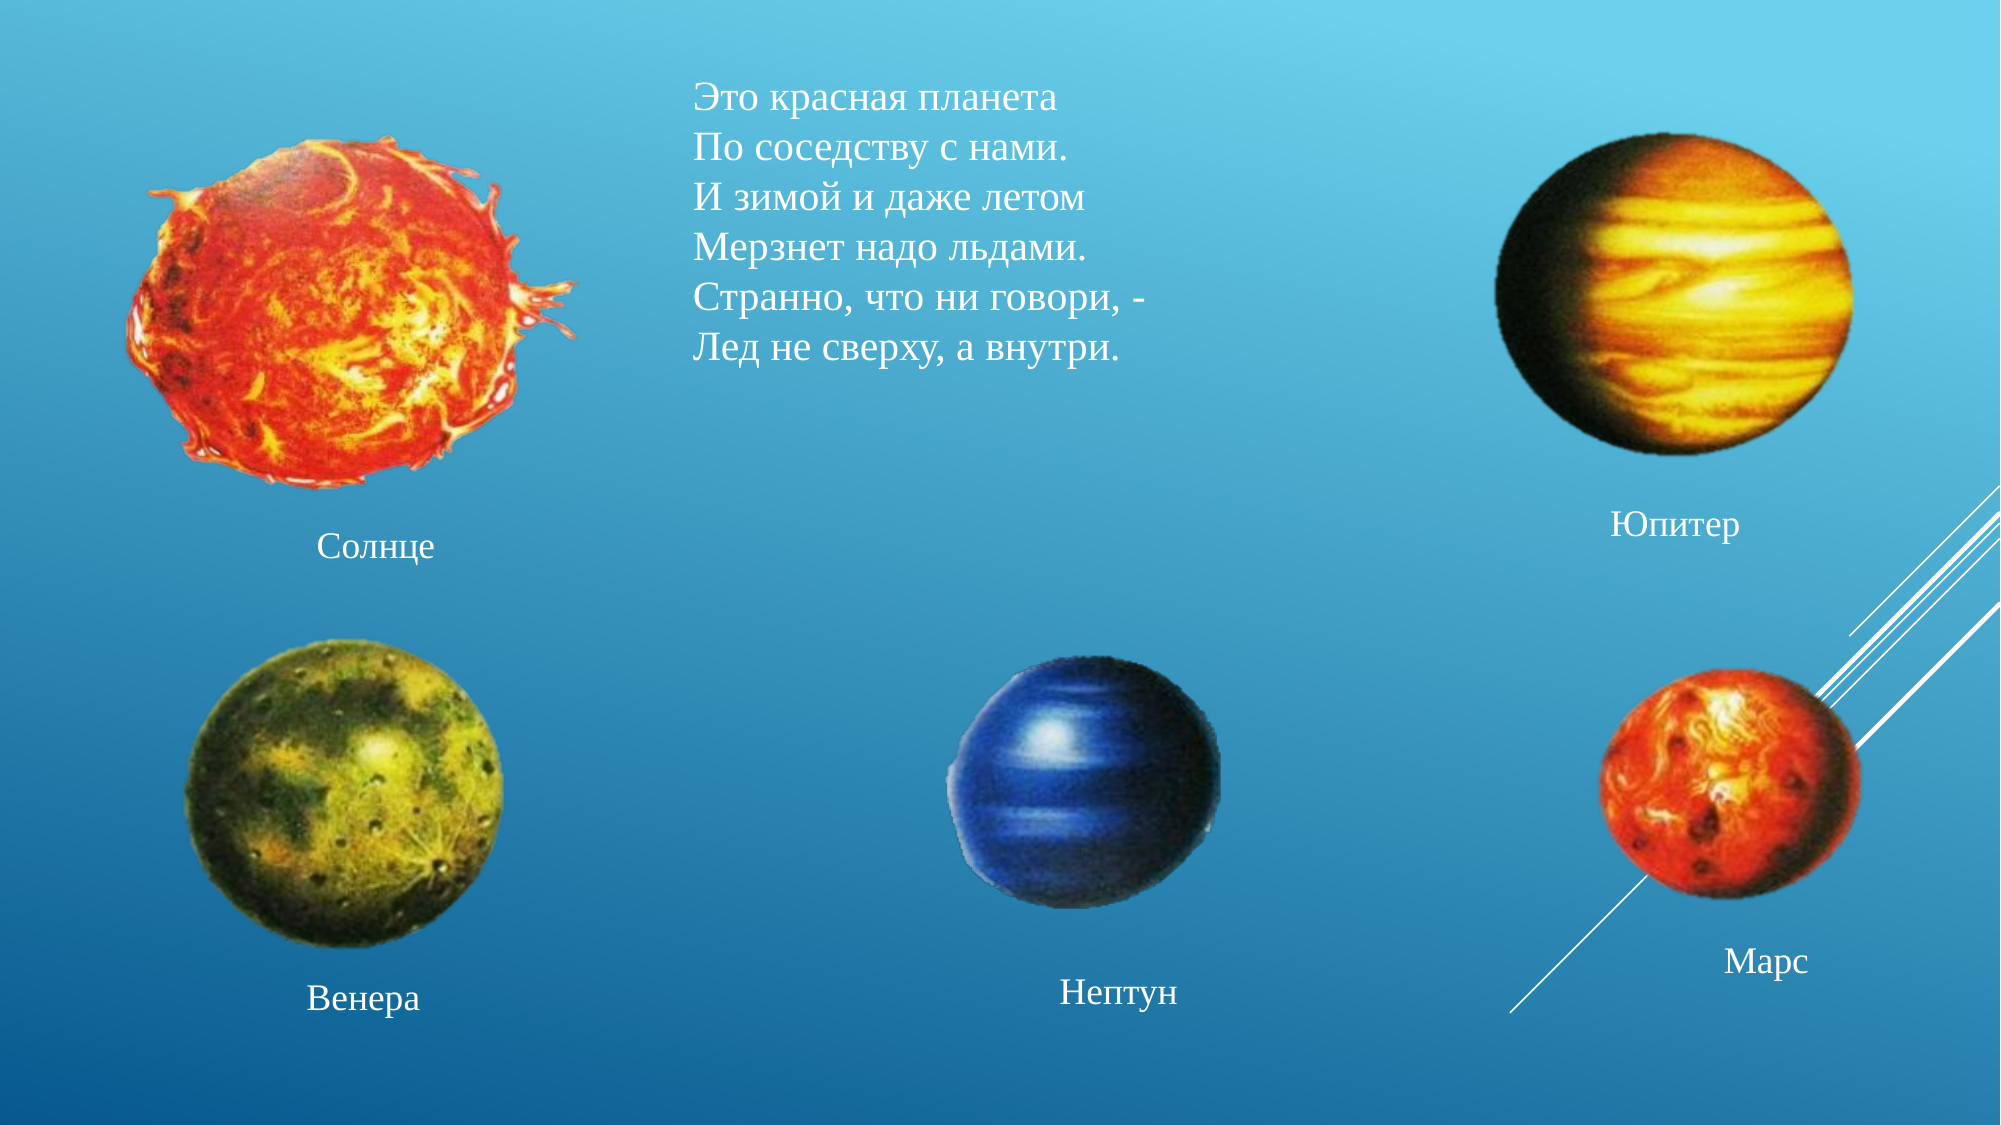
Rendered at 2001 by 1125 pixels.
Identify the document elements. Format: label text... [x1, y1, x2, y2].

text_box Марс [1627, 935, 1906, 982]
text_box Нептун [979, 959, 1258, 1019]
picture [1482, 124, 1869, 466]
picture [177, 626, 525, 961]
picture [913, 624, 1244, 932]
picture [118, 124, 584, 497]
text_box Юпитер [1536, 498, 1815, 545]
picture [1574, 664, 1888, 909]
text_box Солнце [236, 520, 516, 567]
text_box Это красная планета По соседству с нами. И зимой и даже летом Мерзнет надо льдами. Странно, что ни говори, - Лед не сверху, а внутри. [678, 61, 1183, 377]
text_box Венера [224, 972, 503, 1019]
